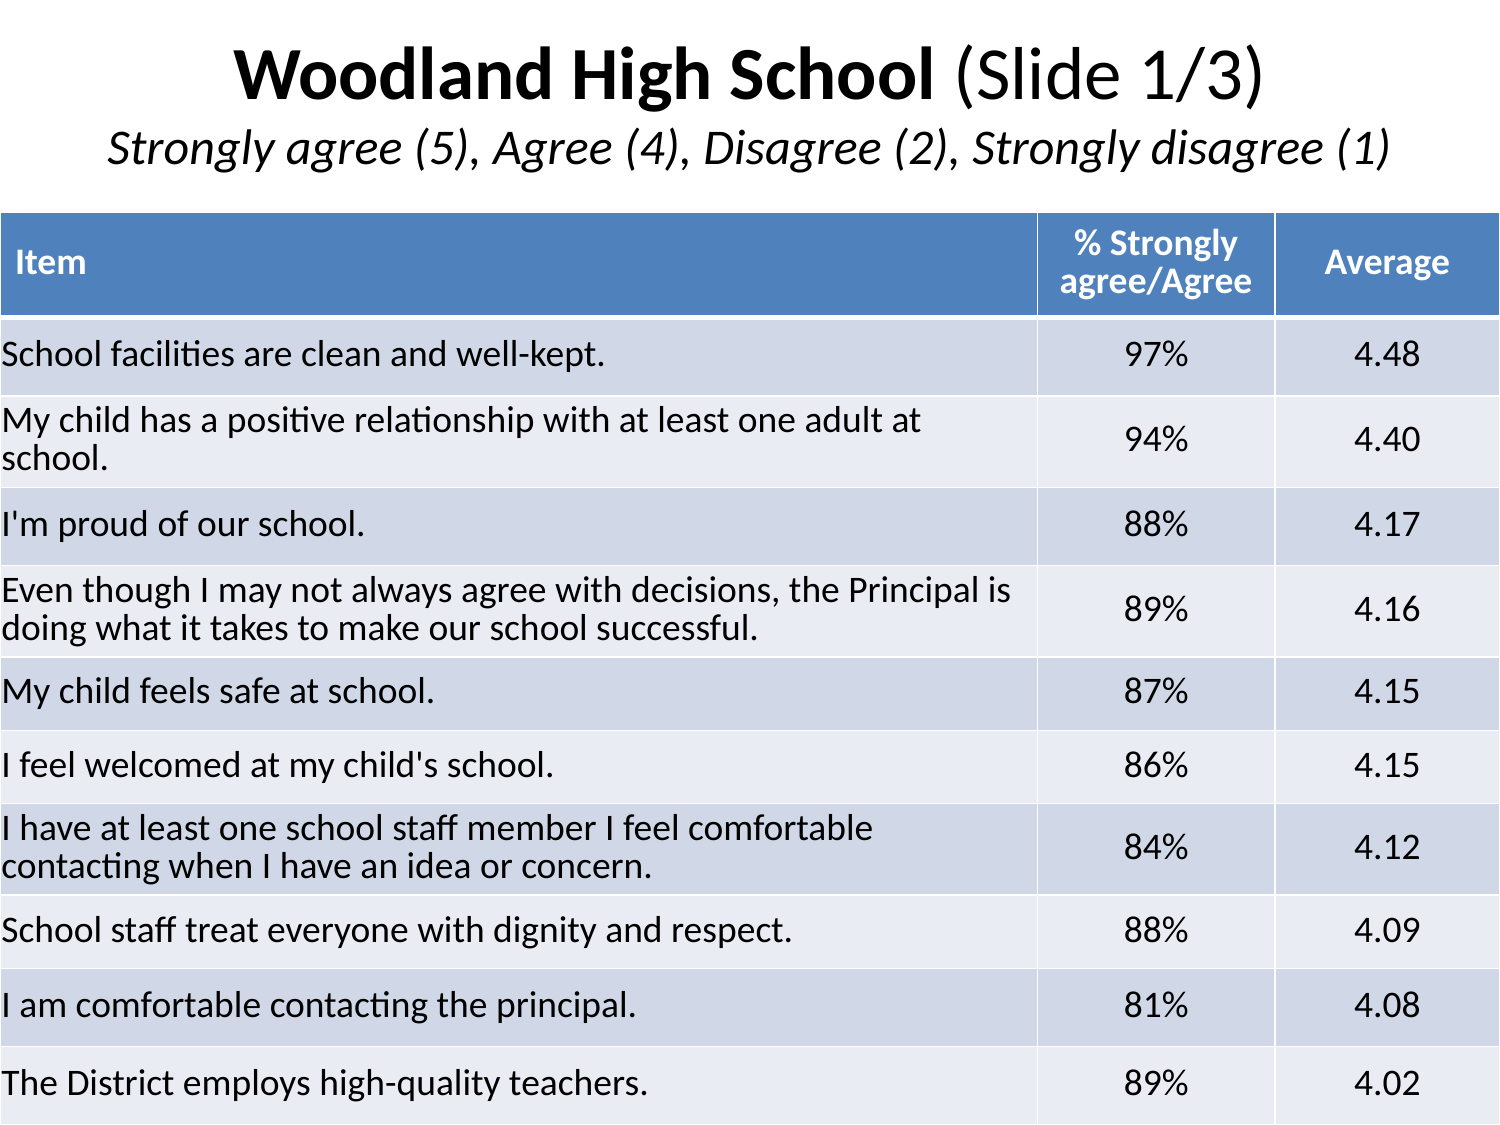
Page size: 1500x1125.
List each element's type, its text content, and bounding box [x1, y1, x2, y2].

table_cell Even though I may not always agree with decisions, the Principal is doing what it takes to make our school successful. [1, 566, 1037, 656]
table_cell 4.08 [1276, 969, 1499, 1046]
table_cell School staff treat everyone with dignity and respect. [1, 896, 1037, 968]
table_cell 4.17 [1276, 488, 1499, 565]
table_header Item [1, 213, 1037, 315]
table_cell I am comfortable contacting the principal. [1, 969, 1037, 1046]
table_cell 89% [1038, 1047, 1274, 1124]
table_header % Strongly agree/Agree [1038, 213, 1274, 315]
title Woodland High School (Slide 1/3) Strongly agree (5), Agree (4), Disagree (2), Strongly disagree (1) [0, 0, 1500, 200]
table_cell 4.02 [1276, 1047, 1499, 1124]
table_cell 87% [1038, 658, 1274, 730]
table_cell My child feels safe at school. [1, 658, 1037, 730]
table_cell I'm proud of our school. [1, 488, 1037, 565]
table_cell 4.48 [1276, 320, 1499, 395]
table_cell 4.16 [1276, 566, 1499, 656]
table_cell 94% [1038, 397, 1274, 487]
table_cell My child has a positive relationship with at least one adult at school. [1, 397, 1037, 487]
table_cell 4.15 [1276, 731, 1499, 803]
table_cell 81% [1038, 969, 1274, 1046]
table_cell 89% [1038, 566, 1274, 656]
table_cell I have at least one school staff member I feel comfortable contacting when I have an idea or concern. [1, 804, 1037, 894]
table_cell 97% [1038, 320, 1274, 395]
table_cell 4.09 [1276, 896, 1499, 968]
table_cell 88% [1038, 488, 1274, 565]
table_cell I feel welcomed at my child's school. [1, 731, 1037, 803]
table_cell 84% [1038, 804, 1274, 894]
table_cell 86% [1038, 731, 1274, 803]
table_cell 88% [1038, 896, 1274, 968]
table_cell 4.15 [1276, 658, 1499, 730]
table_cell School facilities are clean and well-kept. [1, 320, 1037, 395]
table_cell 4.40 [1276, 397, 1499, 487]
table_cell The District employs high-quality teachers. [1, 1047, 1037, 1124]
table_header Average [1276, 213, 1499, 315]
table_cell 4.12 [1276, 804, 1499, 894]
